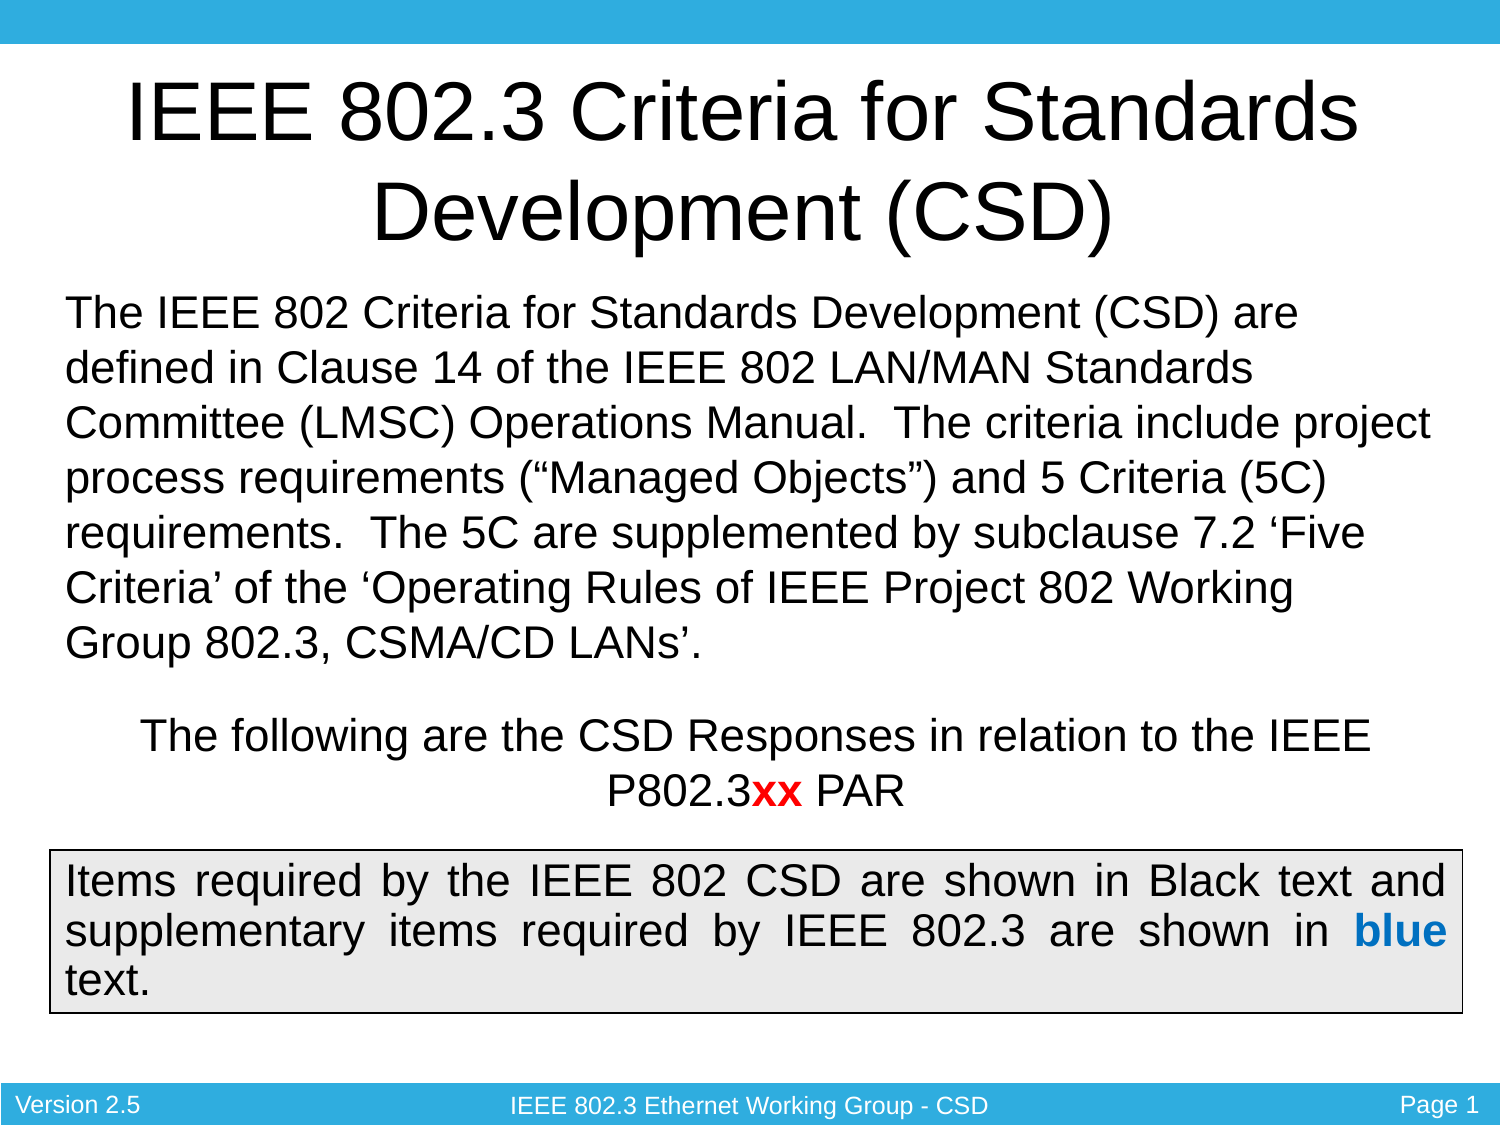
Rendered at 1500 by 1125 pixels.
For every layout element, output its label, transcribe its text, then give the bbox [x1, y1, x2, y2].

text_box The following are the CSD Responses in relation to the IEEE P802.3xx PAR [49, 698, 1463, 824]
